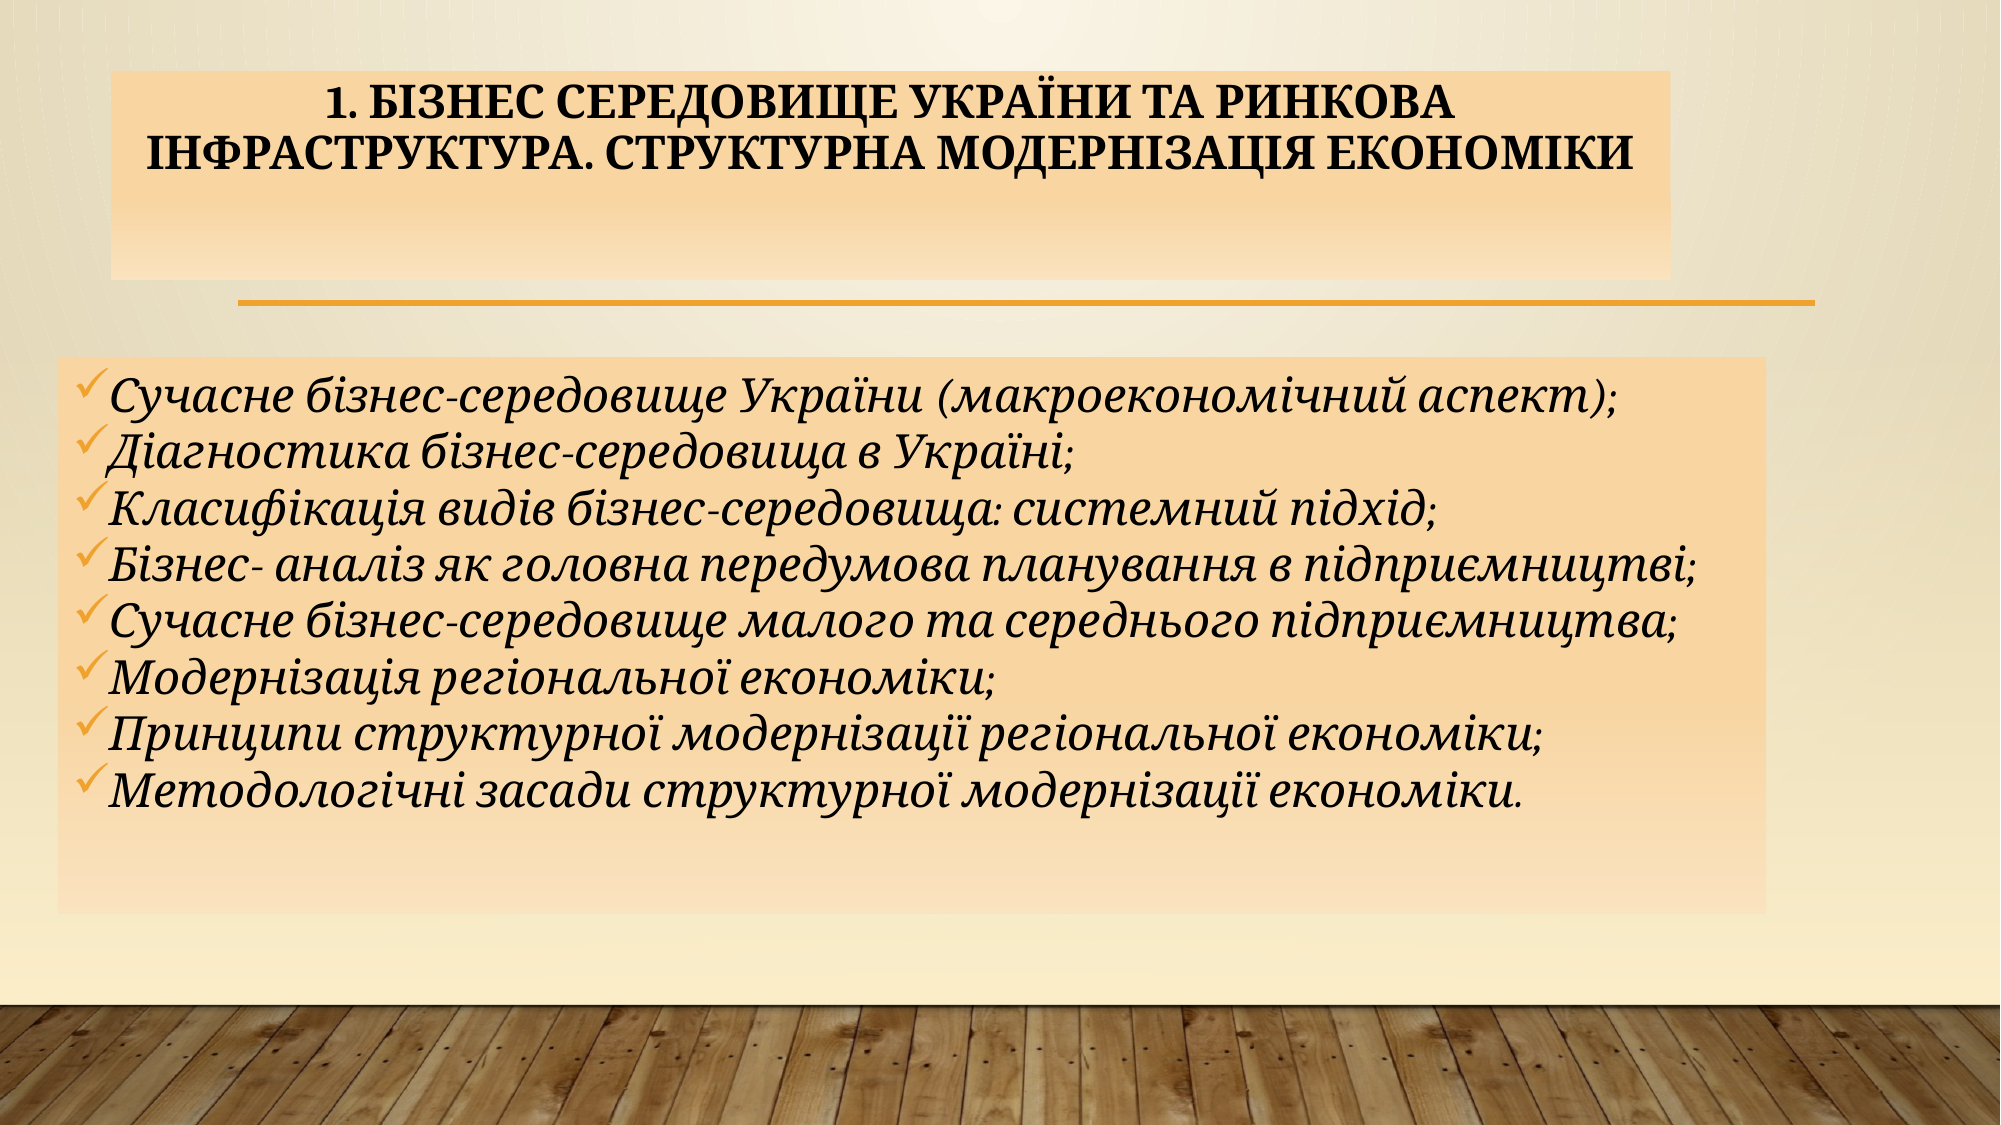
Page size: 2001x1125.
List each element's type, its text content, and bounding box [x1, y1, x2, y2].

picture [0, 1005, 2000, 1125]
title 1. БІЗНЕС СЕРЕДОВИЩЕ УКРАЇНИ ТА РИНКОВА ІНФРАСТРУКТУРА. СТРУКТУРНА МОДЕРНІЗАЦІЯ ЕКОНОМІКИ [111, 71, 1671, 280]
list Сучасне бізнес-середовище України (макроекономічний аспект); Діагностика бізнес-середовища в Україні; Класифікація видів бізнес-середовища: системний підхід; Бізнес- аналіз як головна передумова планування в підприємництві; Сучасне бізнес-середовище малого та середнього підприємництва; Модернізація регіональної економіки; Принципи структурної модернізації регіональної економіки; Методологічні засади структурної модернізації економіки. [57, 357, 1767, 914]
